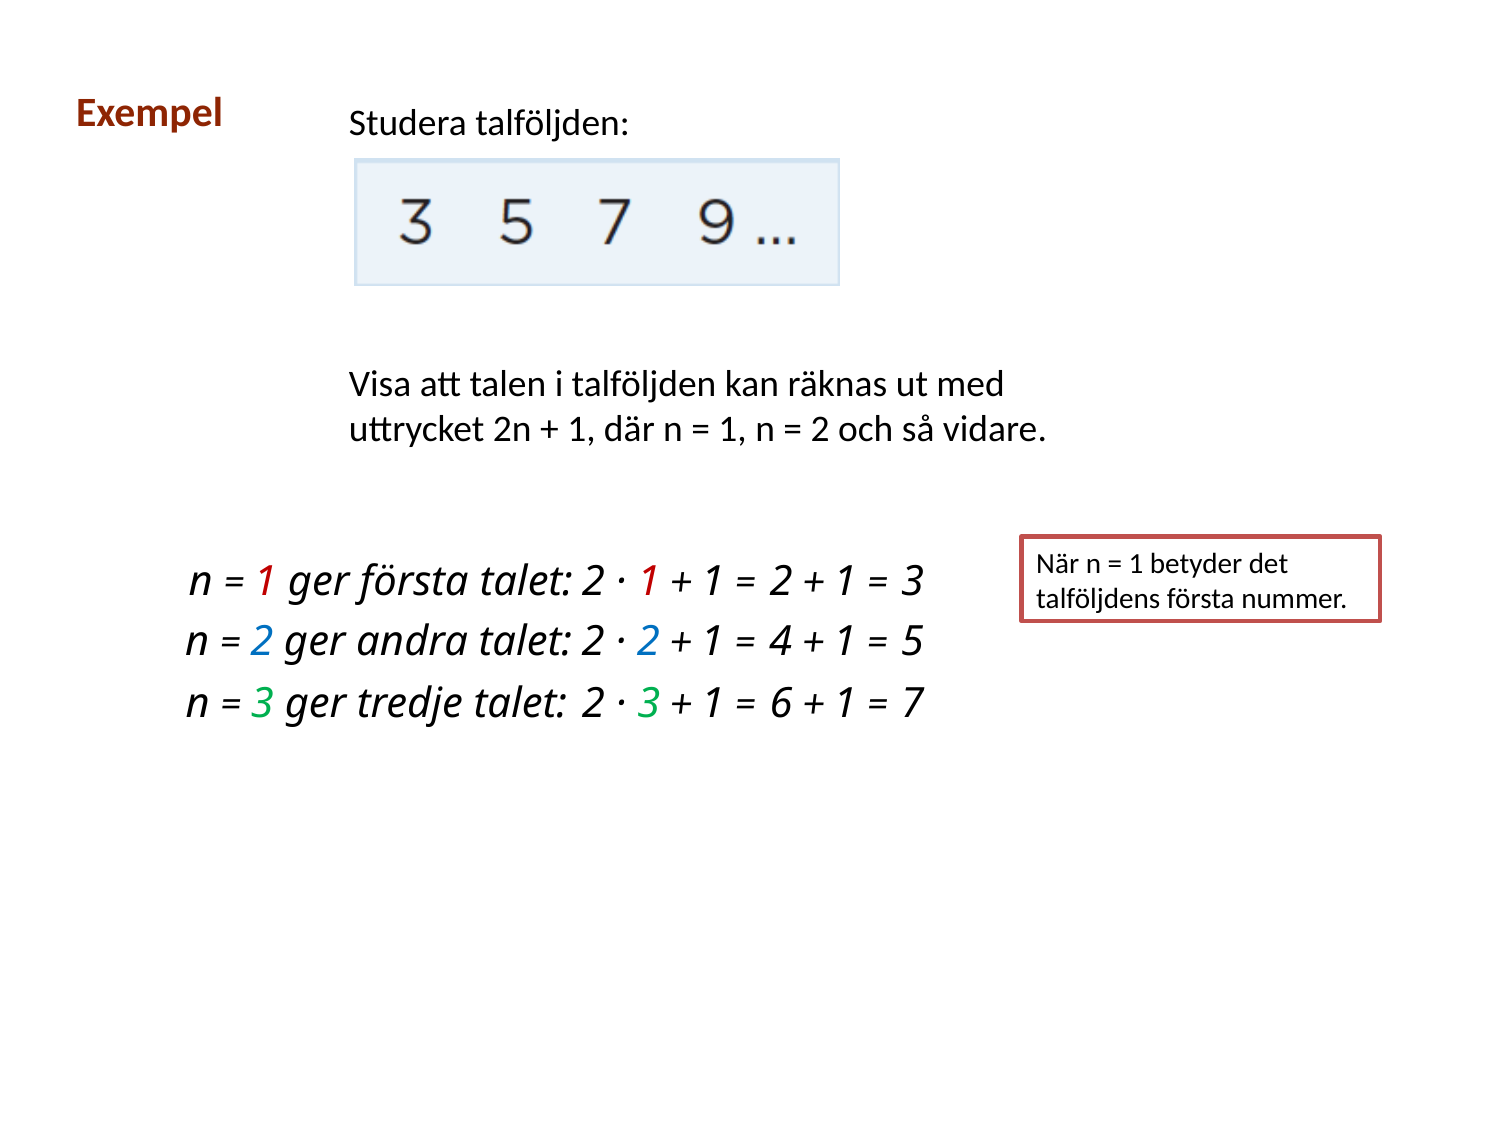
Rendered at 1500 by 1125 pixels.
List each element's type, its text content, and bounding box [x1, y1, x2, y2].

text_box 4 + 1 = [754, 606, 886, 668]
text_box 2 · 1 + 1 = [567, 546, 754, 606]
text_box n = 2 ger andra talet: [170, 606, 566, 668]
text_box 5 [886, 606, 944, 668]
text_box 6 + 1 = [754, 668, 886, 733]
text_box 3 [886, 546, 945, 612]
text_box När n = 1 betyder det talföljdens första nummer. [1019, 534, 1382, 623]
text_box 2 + 1 = [754, 546, 886, 606]
text_box 2 · 2 + 1 = [566, 606, 754, 668]
text_box Exempel [61, 77, 239, 143]
text_box 7 [886, 668, 945, 733]
text_box 2 · 3 + 1 = [567, 668, 754, 733]
text_box Studera talföljden: [334, 90, 1083, 150]
picture [353, 157, 840, 286]
text_box n = 1 ger första talet: [174, 546, 567, 606]
text_box n = 3 ger tredje talet: [170, 668, 594, 734]
text_box Visa att talen i talföljden kan räknas ut med uttrycket 2n + 1, där n = 1, n = 2 och så vidare. [334, 351, 1083, 457]
